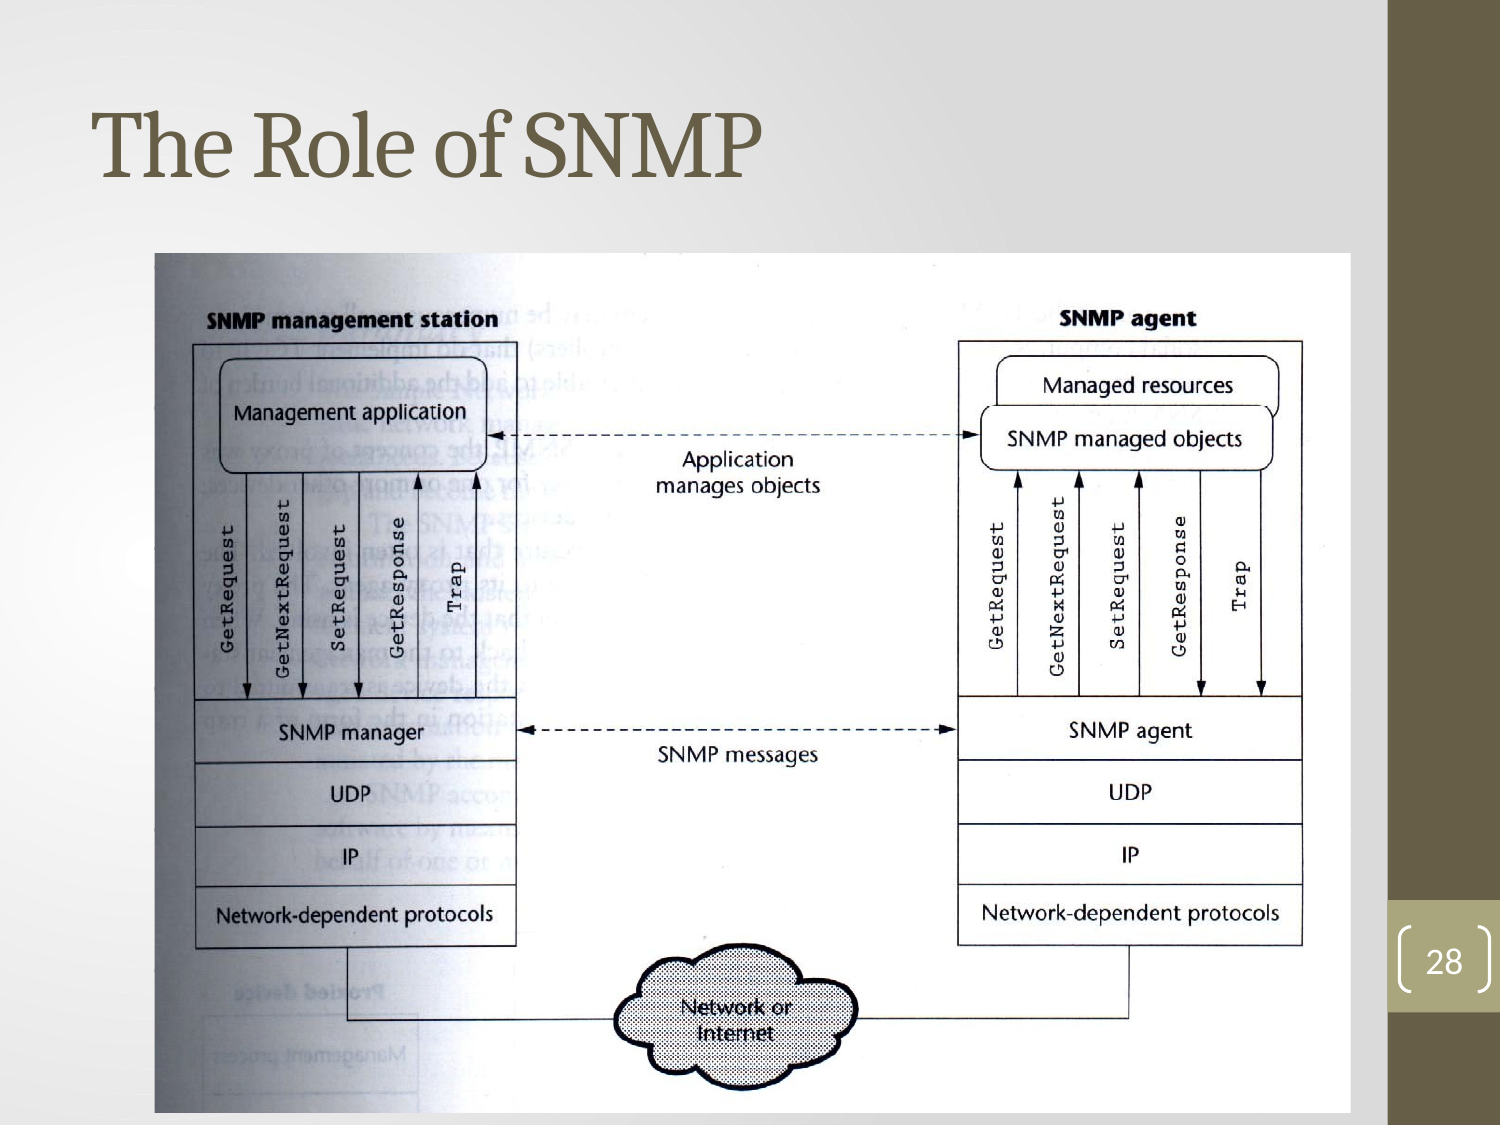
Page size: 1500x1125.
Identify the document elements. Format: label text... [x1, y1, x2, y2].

text_box [0, 970, 1475, 1112]
text_box [0, 689, 1475, 830]
text_box [0, 830, 1475, 970]
text_box [154, 406, 1351, 547]
text_box [154, 253, 1351, 266]
text_box [0, 549, 1475, 689]
slide_number 28 [1475, 925, 1492, 994]
title The Role of SNMP [75, 45, 1325, 233]
text_box [154, 266, 1351, 406]
